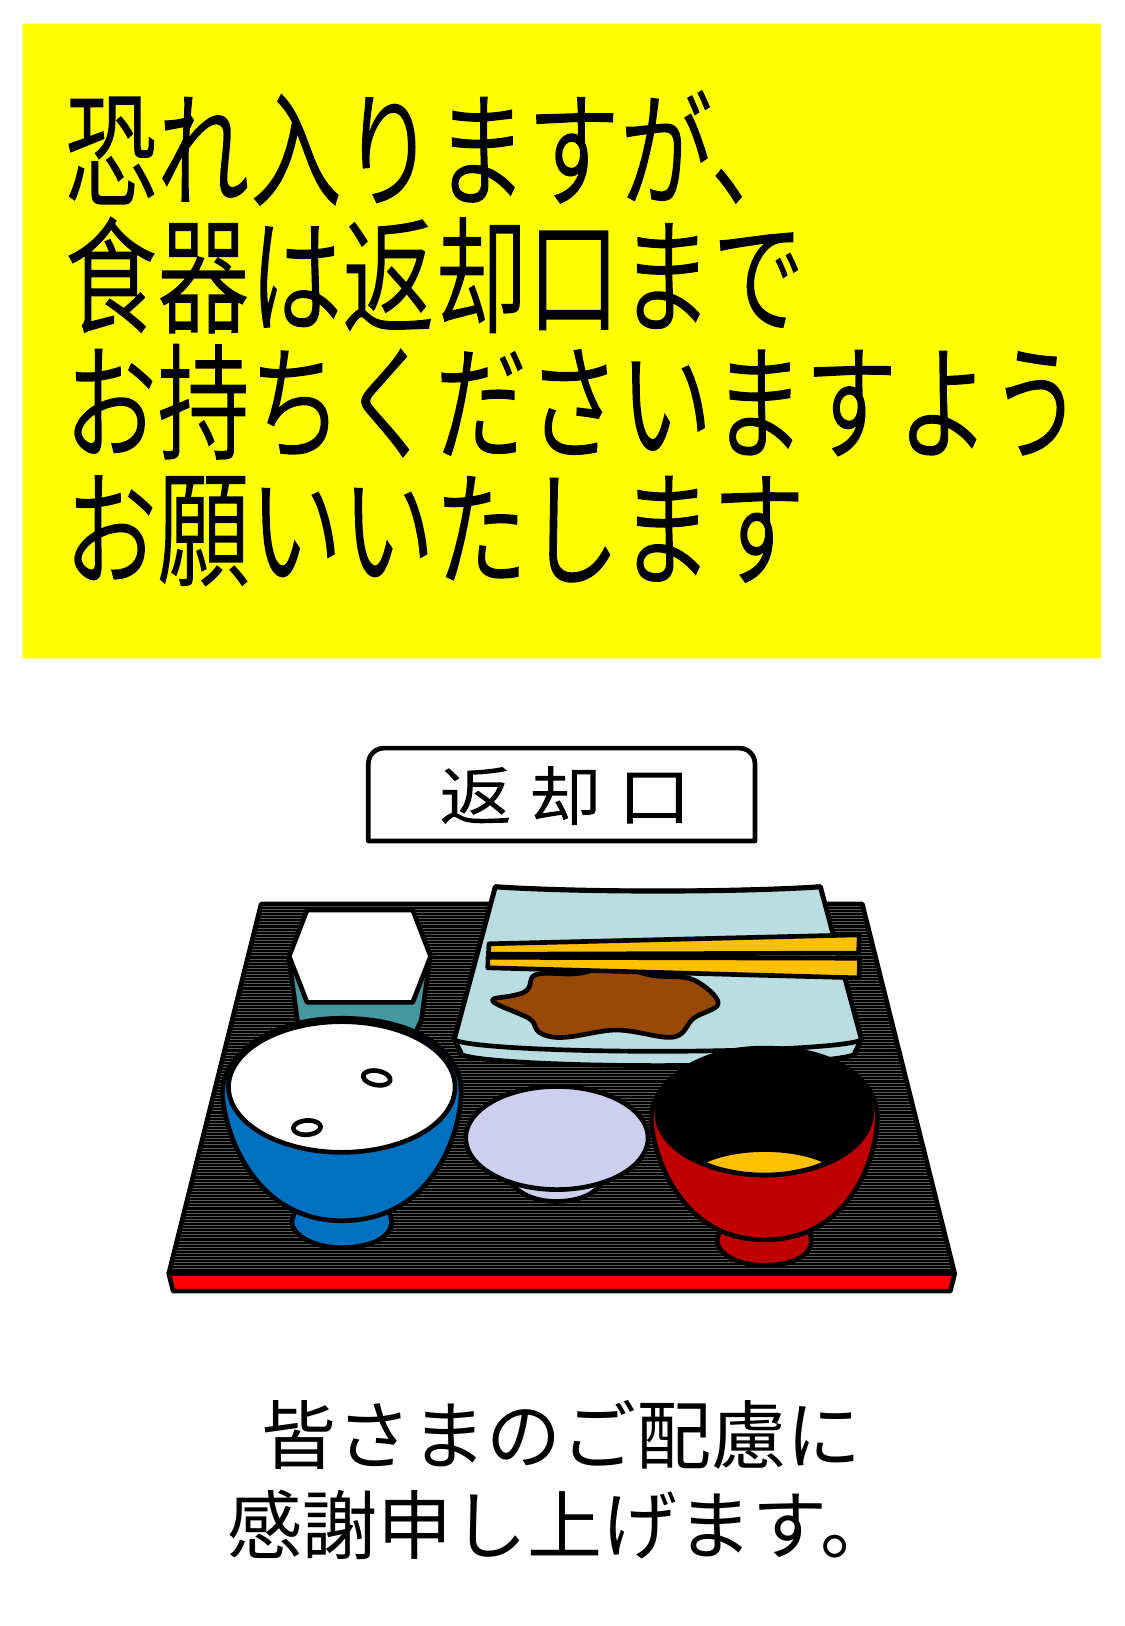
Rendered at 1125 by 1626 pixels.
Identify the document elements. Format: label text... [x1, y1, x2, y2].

text_box 皆さまのご配慮に 感謝申し上げます。 [213, 1380, 911, 1576]
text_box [168, 747, 955, 1292]
text_box [20, 21, 1103, 660]
